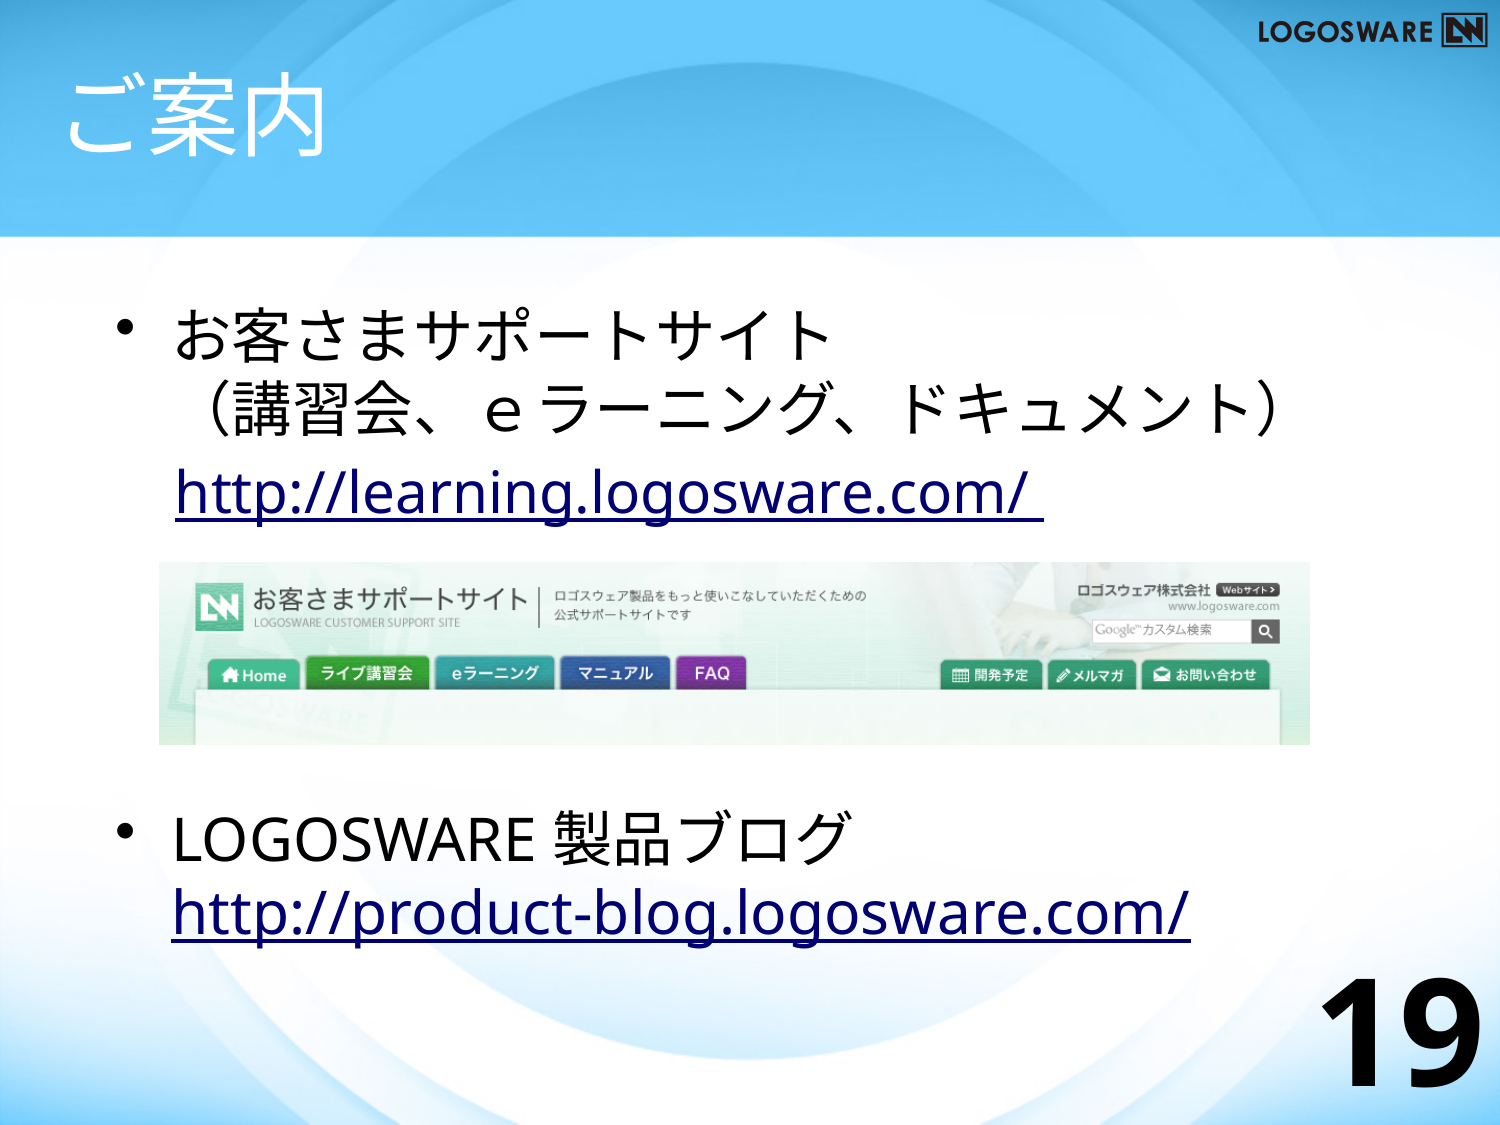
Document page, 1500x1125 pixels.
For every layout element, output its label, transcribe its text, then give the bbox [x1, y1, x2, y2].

list お客さまサポートサイト （講習会、ｅラーニング、ドキュメント） http://learning.logosware.com/ LOGOSWARE製品ブログ http://product-blog.logosware.com/ [100, 290, 1460, 1054]
picture [159, 562, 1310, 746]
picture [0, 0, 1500, 1125]
slide_number 19 [1187, 928, 1500, 1125]
title ご案内 [40, 0, 1500, 226]
